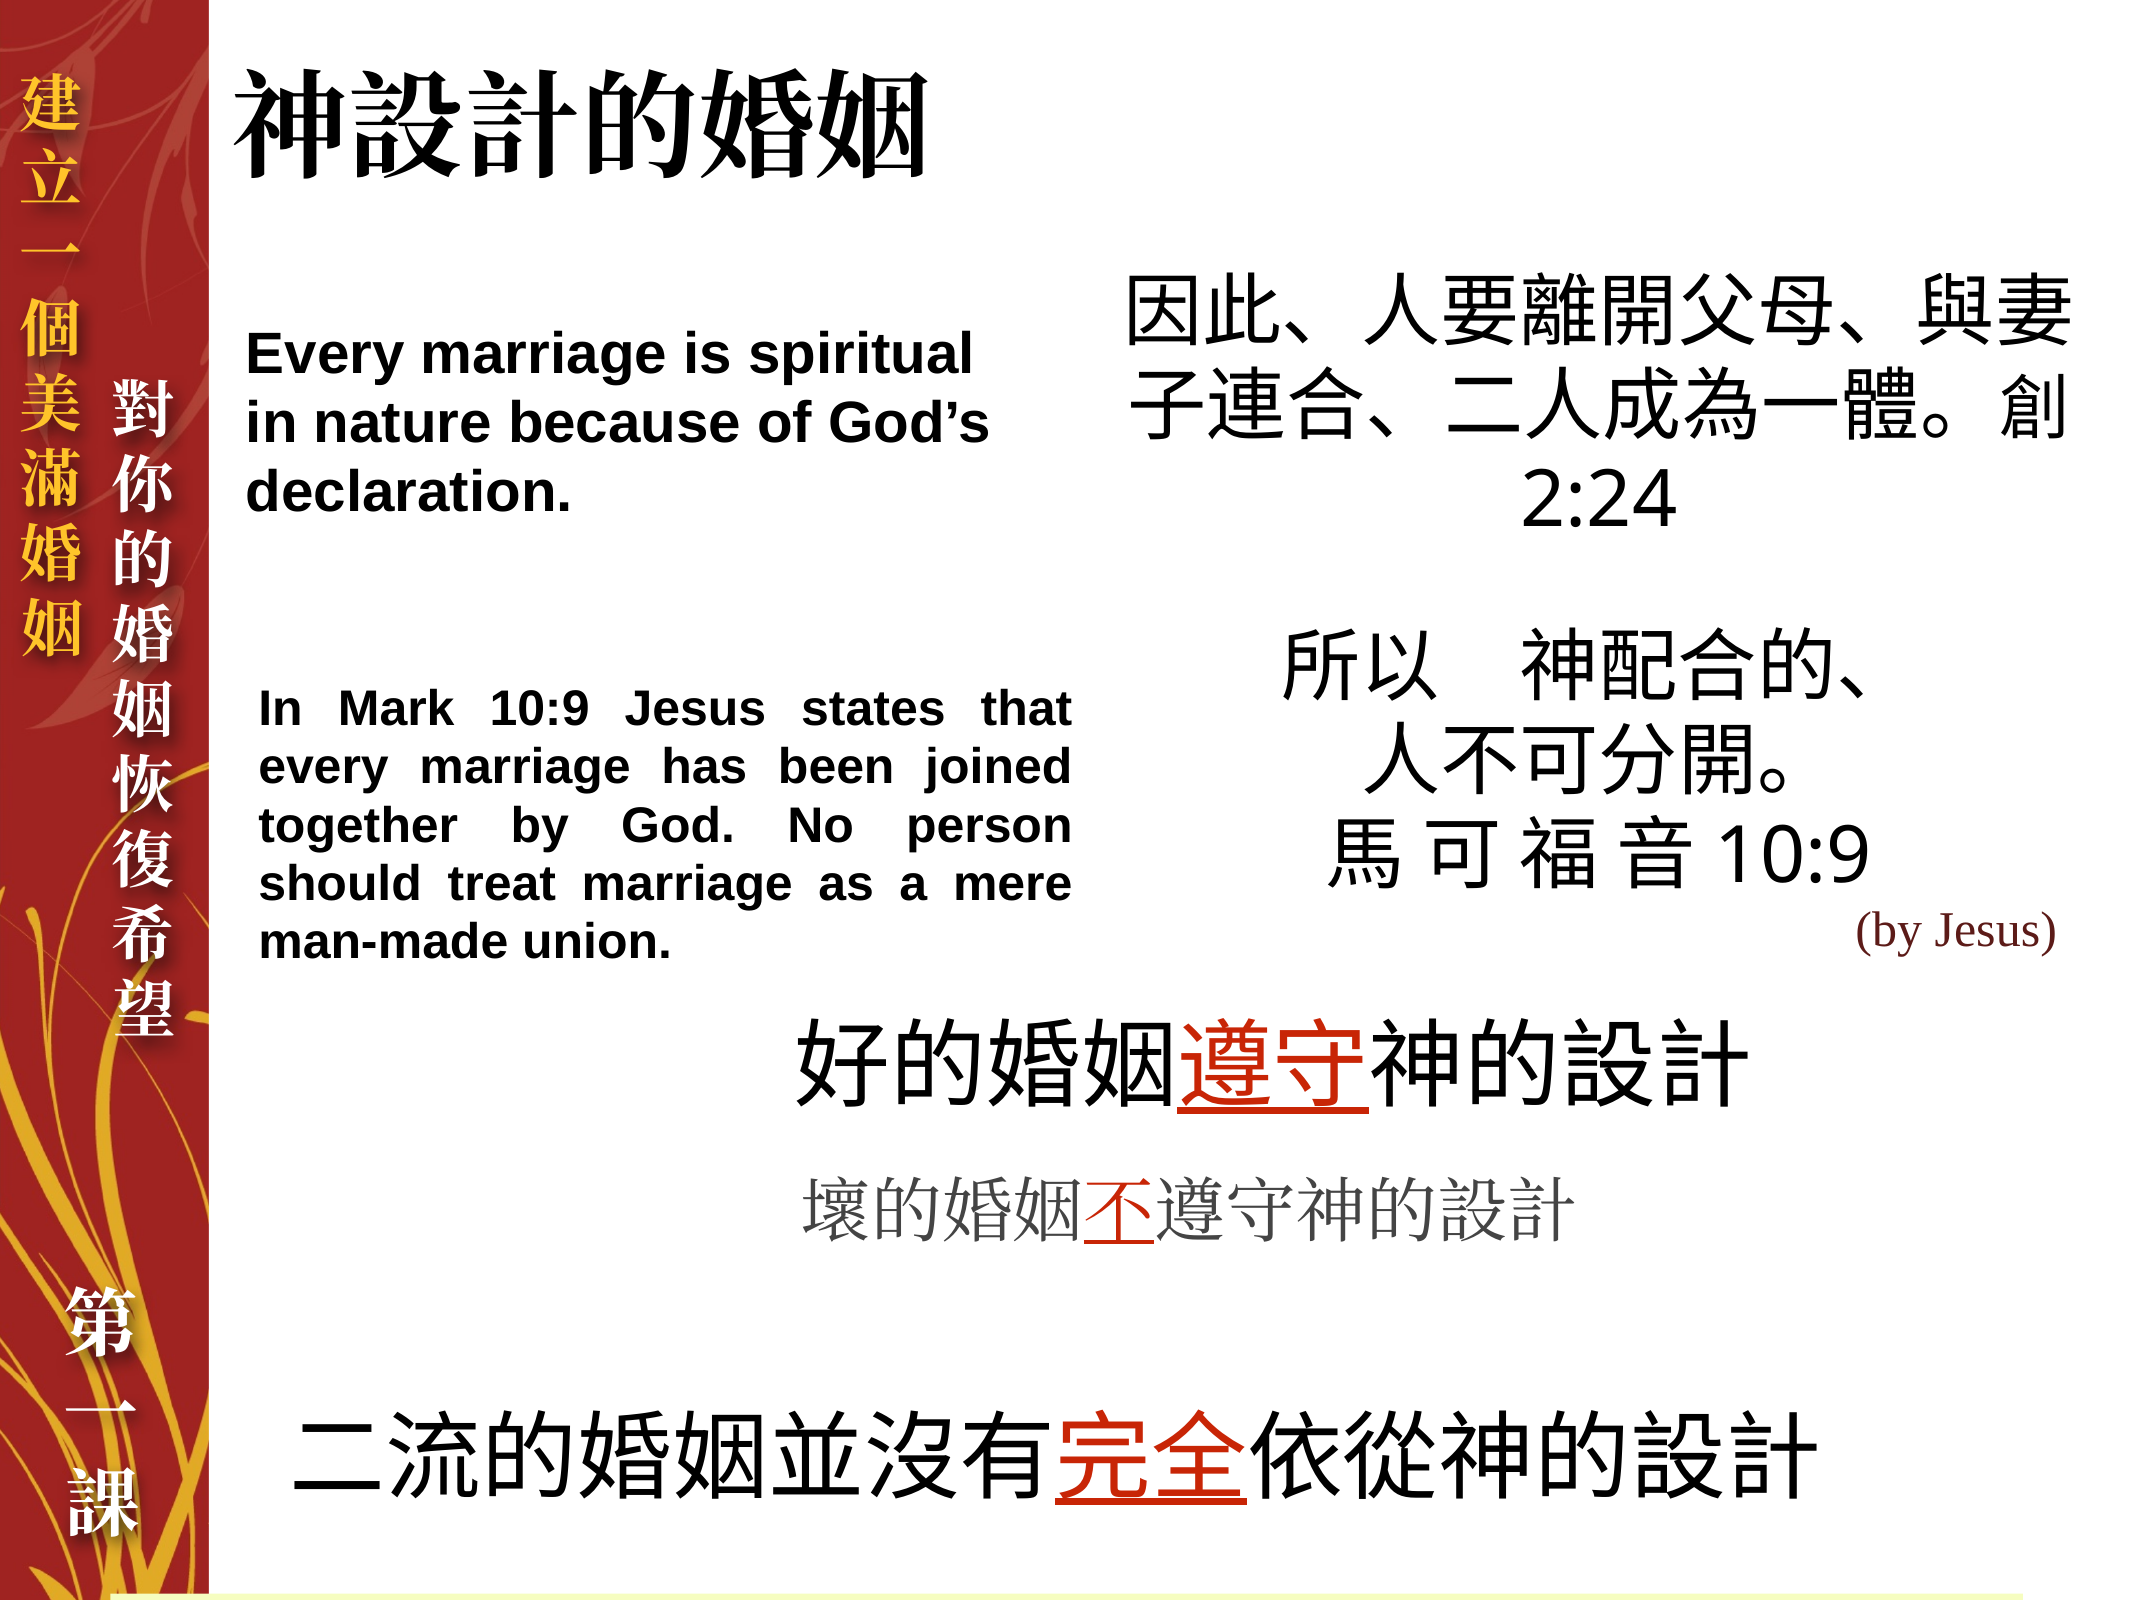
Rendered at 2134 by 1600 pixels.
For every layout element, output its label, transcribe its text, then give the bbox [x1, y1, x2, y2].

text_box 壞的婚姻不遵守神的設計 [143, 1158, 2134, 1259]
text_box In Mark 10:9 Jesus states that every marriage has been joined together by God. No person should treat marriage as a mere man-made union. [249, 668, 1082, 978]
text_box 因此、人要離開父母、與妻子連合、二人成為一體。創 2:24 [1088, 253, 2110, 551]
title 神設計的婚姻 [230, 11, 1661, 232]
text_box 所以 神配合的、 人不可分開。 馬 可 福 音10:9 (by Jesus) [1132, 608, 2066, 965]
picture [0, 0, 208, 1600]
text_box [110, 1593, 2023, 1600]
text_box 二流的婚姻並沒有完全依從神的設計 [281, 1387, 1831, 1519]
text_box 好的婚姻遵守神的設計 [785, 995, 1761, 1128]
text_box Every marriage is spiritual in nature because of God’s declaration. [237, 308, 1044, 532]
